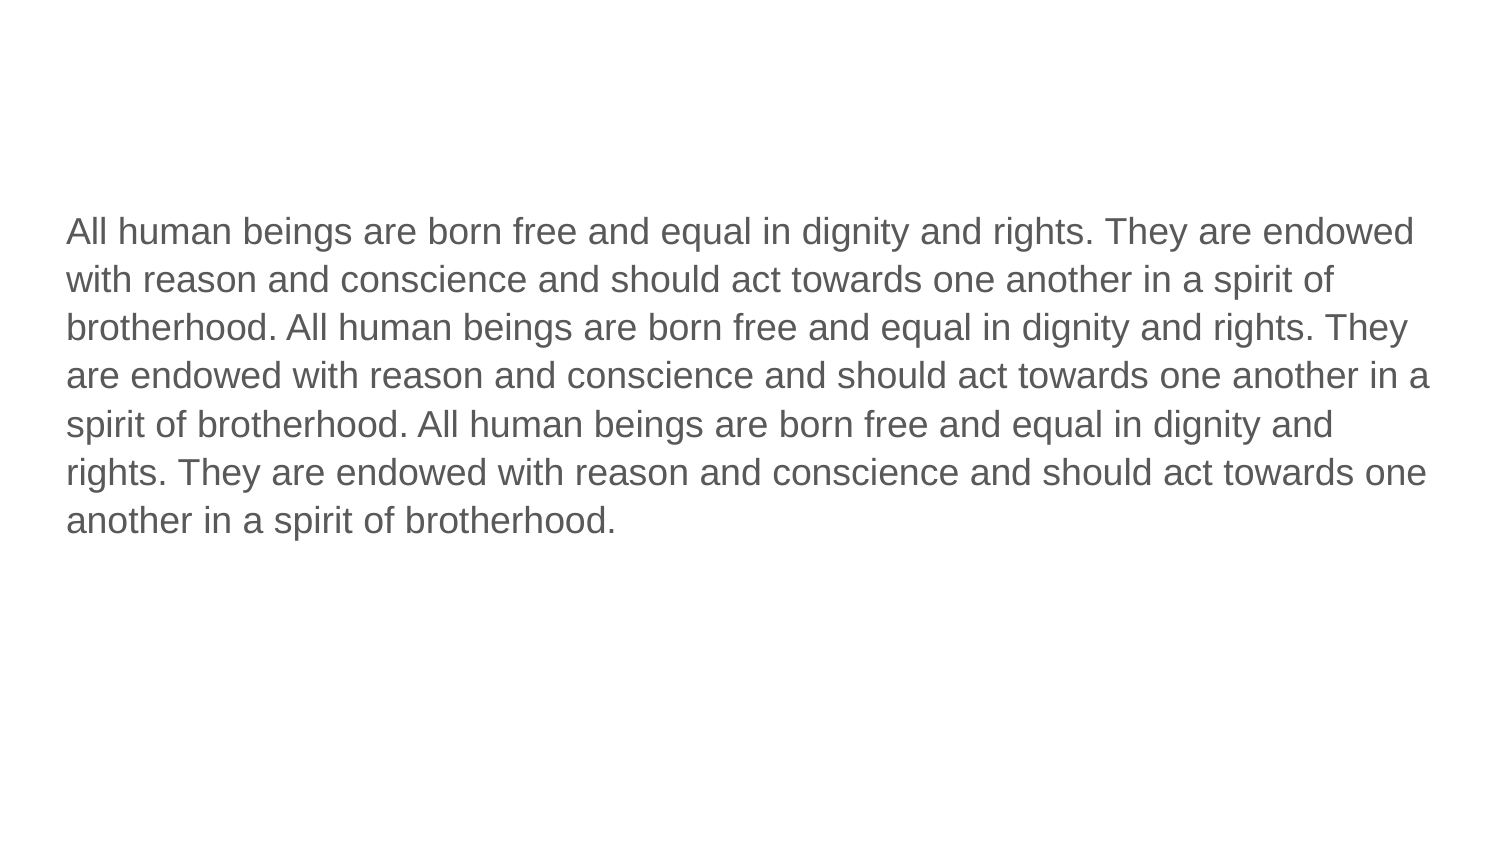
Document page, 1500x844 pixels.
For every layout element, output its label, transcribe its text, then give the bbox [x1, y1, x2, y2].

list All human beings are born free and equal in dignity and rights. They are endowed with reason and conscience and should act towards one another in a spirit of brotherhood. All human beings are born free and equal in dignity and rights. They are endowed with reason and conscience and should act towards one another in a spirit of brotherhood. All human beings are born free and equal in dignity and rights. They are endowed with reason and conscience and should act towards one another in a spirit of brotherhood. [51, 189, 1449, 750]
